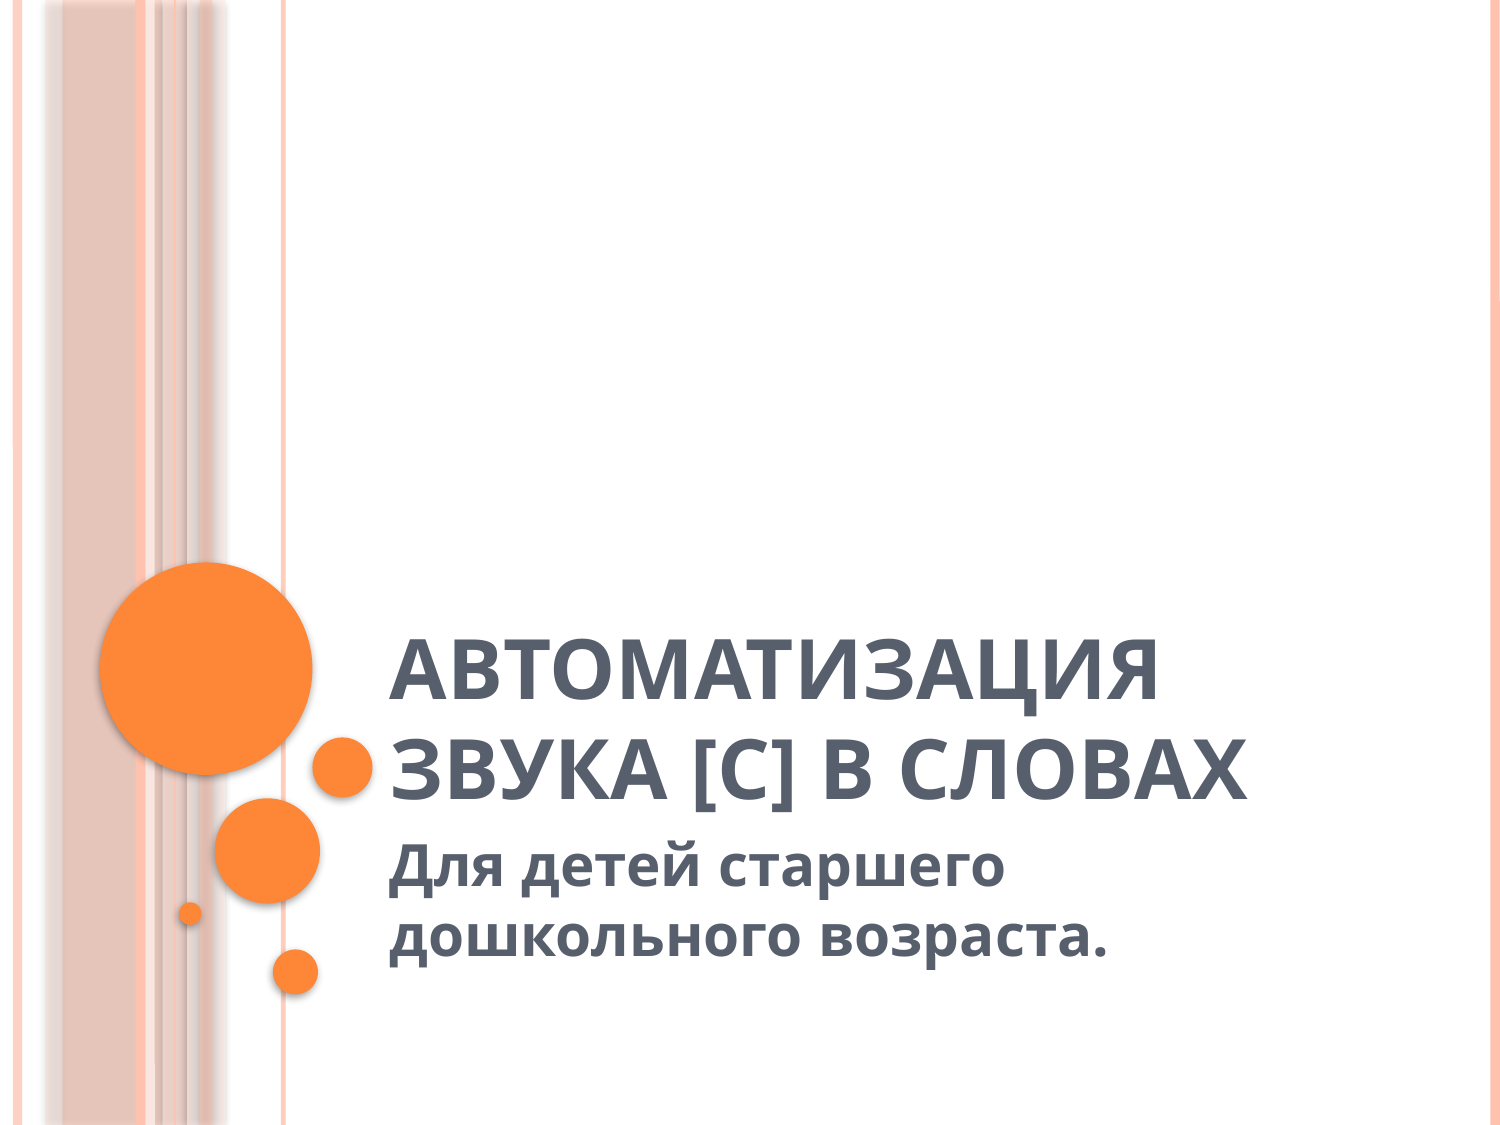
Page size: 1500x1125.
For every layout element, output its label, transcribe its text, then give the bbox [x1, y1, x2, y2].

title Автоматизация звука [с] в словах [375, 512, 1388, 820]
subtitle Для детей старшего дошкольного возраста. [375, 820, 1388, 1046]
